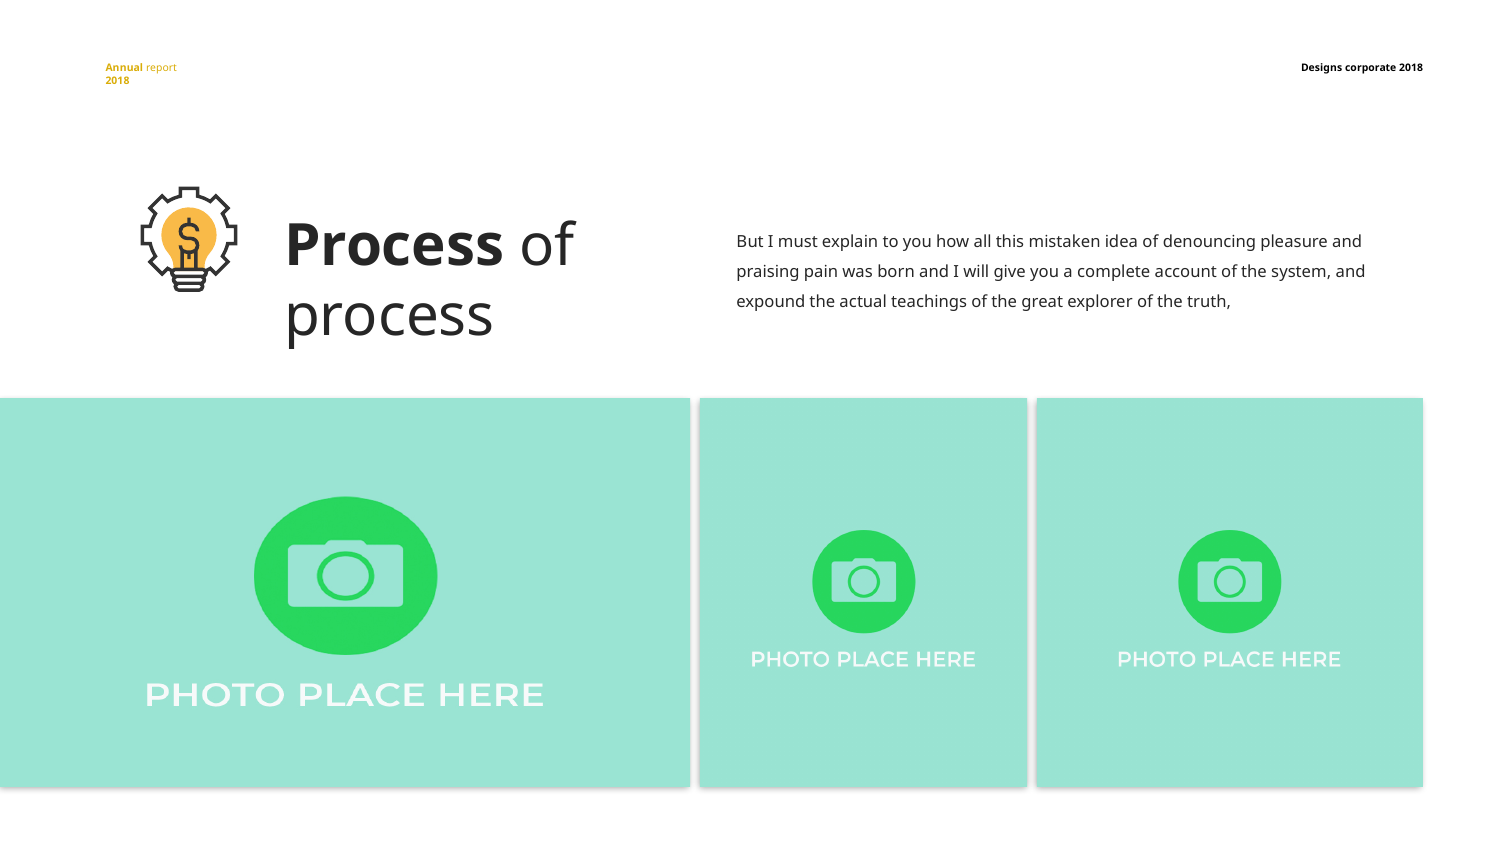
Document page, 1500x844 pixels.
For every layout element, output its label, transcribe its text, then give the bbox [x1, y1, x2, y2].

text_box Annual report 2018 [90, 53, 313, 94]
picture [140, 186, 238, 293]
text_box But I must explain to you how all this mistaken idea of denouncing pleasure and praising pain was born and I will give you a complete account of the system, and expound the actual teachings of the great explorer of the truth, [721, 213, 1393, 319]
text_box Process of process [269, 199, 722, 355]
text_box [0, 398, 691, 787]
text_box Designs corporate 2018 [1232, 54, 1439, 82]
text_box [699, 398, 1028, 787]
text_box [1036, 398, 1424, 787]
